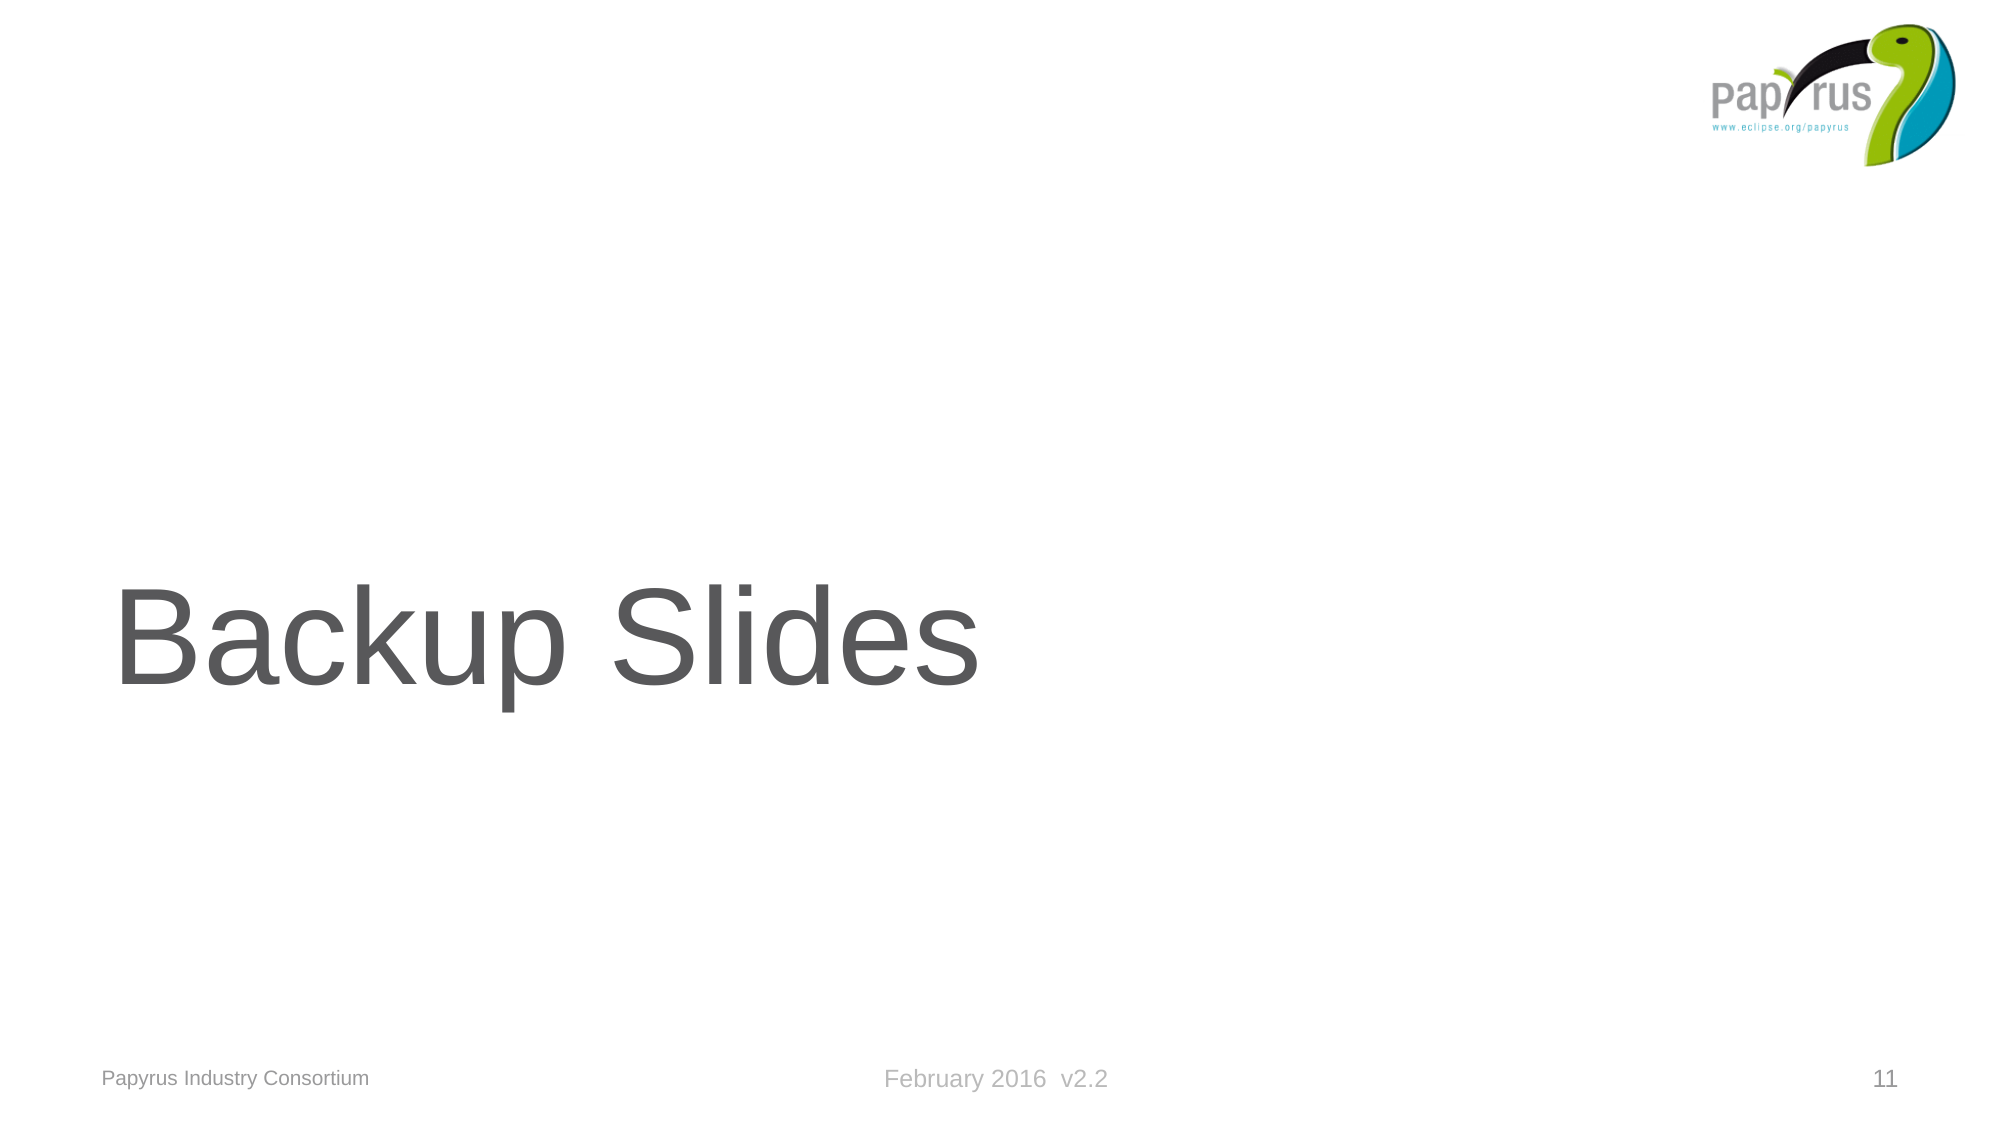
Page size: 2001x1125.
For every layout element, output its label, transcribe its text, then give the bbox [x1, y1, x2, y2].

slide_number 11 [1765, 1055, 1914, 1099]
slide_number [766, 1055, 1234, 1099]
footer Papyrus Industry Consortium [86, 1055, 494, 1099]
list Backup Slides [99, 235, 1905, 1042]
picture [1703, 0, 1965, 225]
